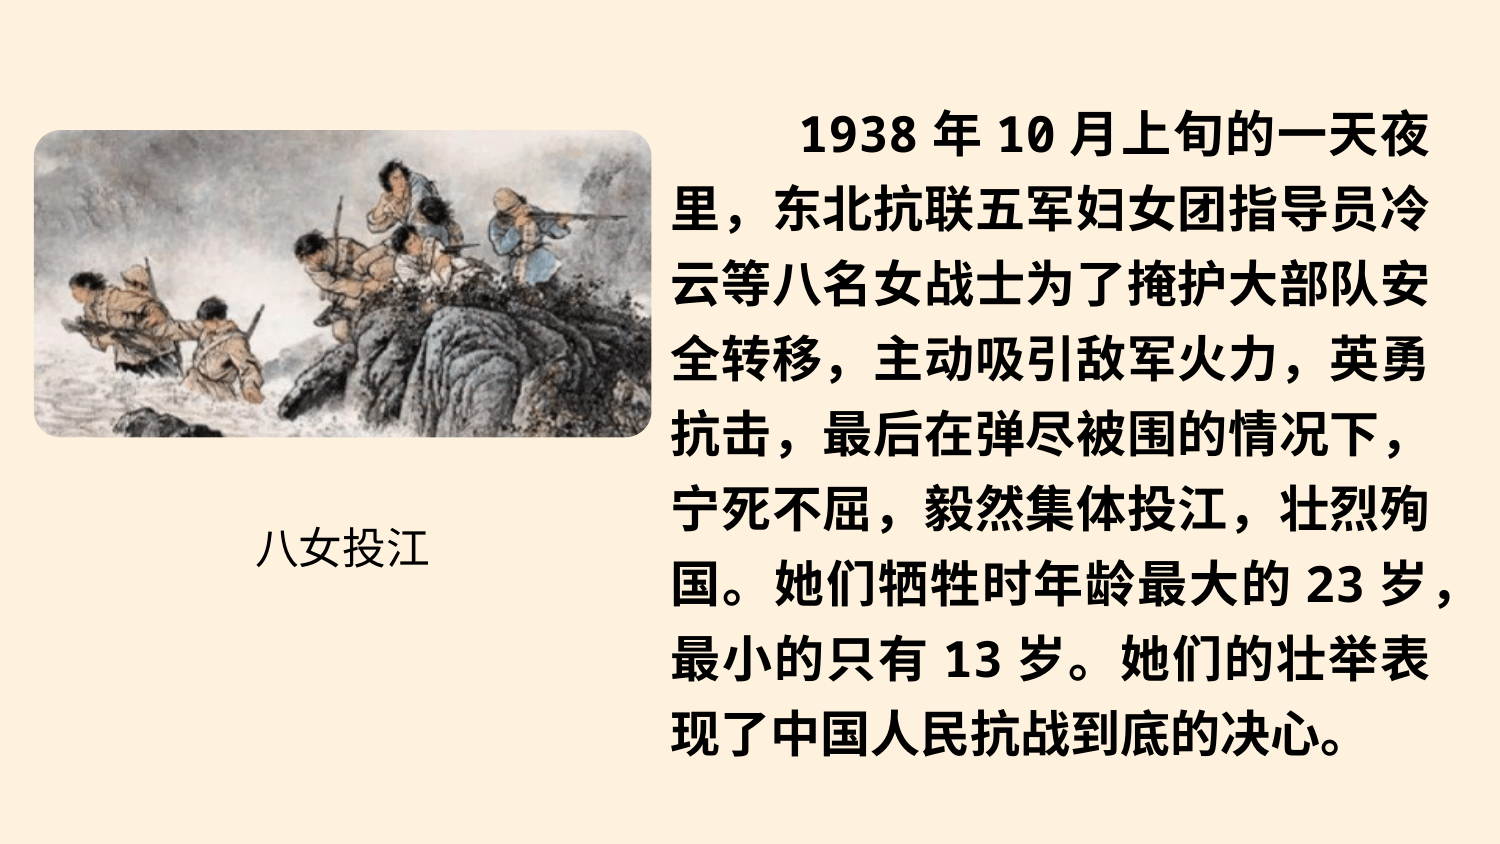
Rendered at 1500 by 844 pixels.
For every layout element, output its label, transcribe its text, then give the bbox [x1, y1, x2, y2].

picture [0, 0, 1500, 844]
text_box 1938年10月上旬的一天夜里，东北抗联五军妇女团指导员冷云等八名女战士为了掩护大部队安全转移，主动吸引敌军火力，英勇抗击，最后在弹尽被围的情况下，宁死不屈，毅然集体投江，壮烈殉国。她们牺牲时年龄最大的23岁，最小的只有13岁。她们的壮举表现了中国人民抗战到底的决心。 [659, 82, 1442, 769]
text_box 八女投江 [243, 515, 442, 580]
